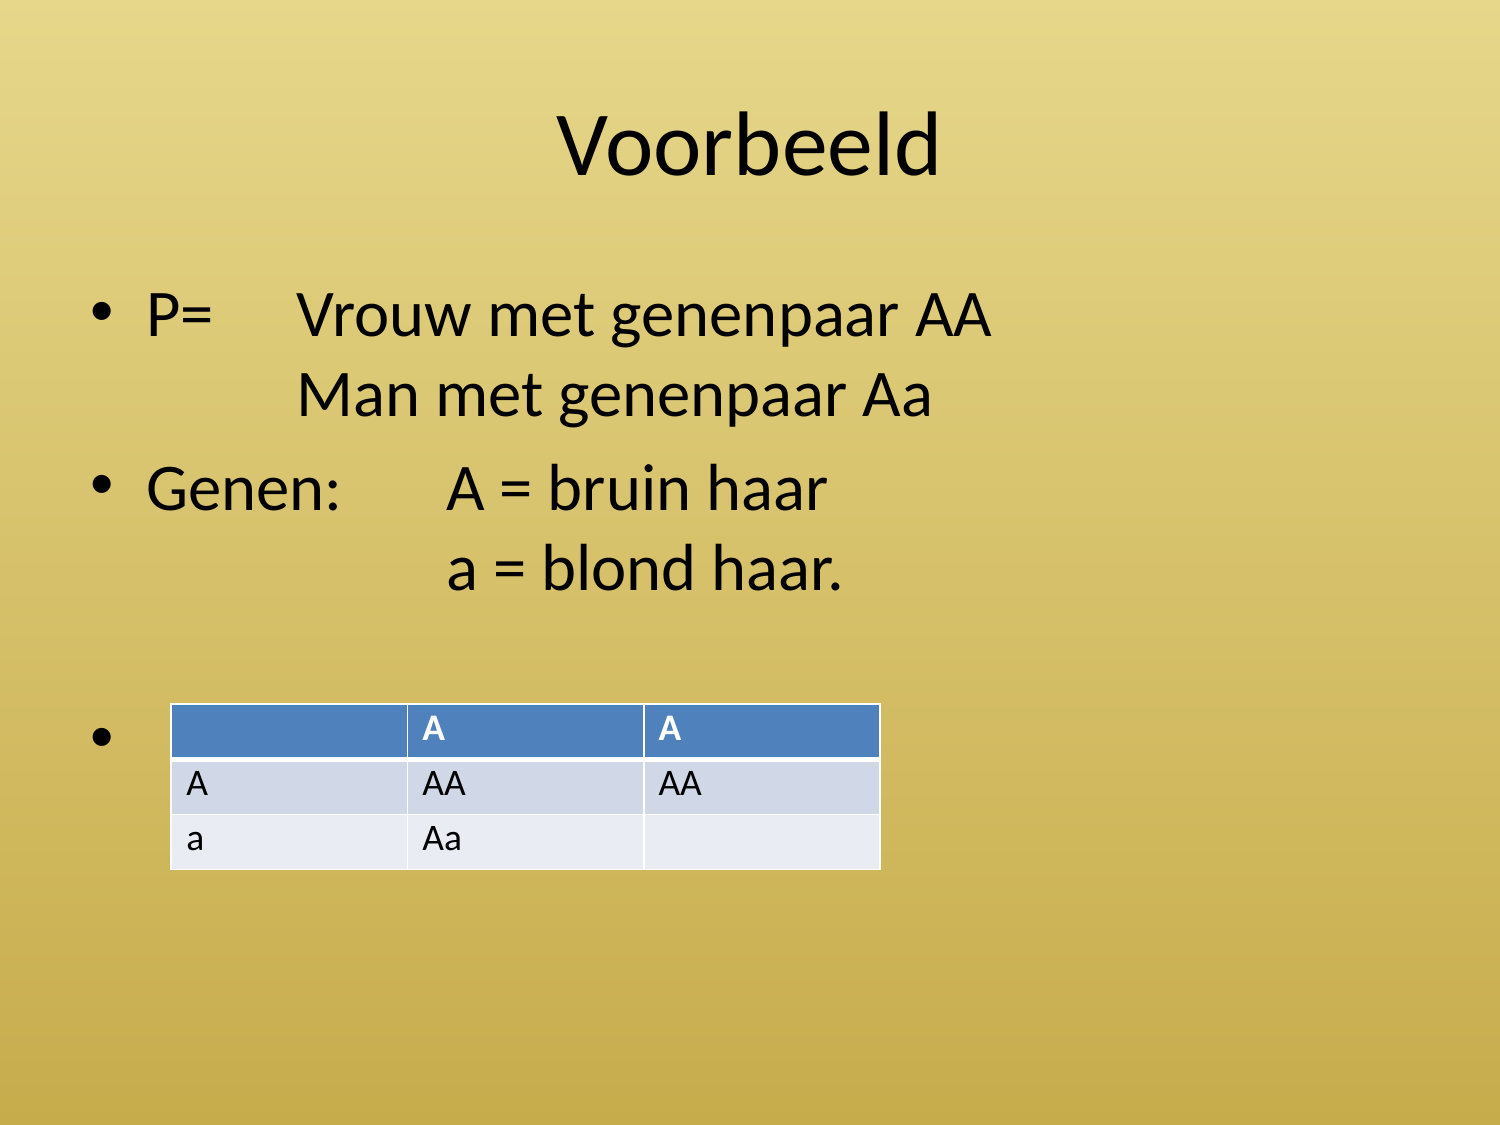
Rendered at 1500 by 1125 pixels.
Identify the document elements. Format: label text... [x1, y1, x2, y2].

table_cell AA [408, 762, 643, 814]
table_cell [645, 815, 879, 869]
title Voorbeeld [75, 45, 1425, 233]
table_header A [645, 705, 879, 757]
table_cell a [172, 815, 407, 869]
table_header A [408, 705, 643, 757]
table_cell A [172, 762, 407, 814]
list P= Vrouw met genenpaar AA Man met genenpaar Aa Genen: A = bruin haar a = blond haar. [75, 262, 1425, 1005]
table_cell AA [645, 762, 879, 814]
table_cell Aa [408, 815, 643, 869]
table_header [172, 705, 407, 757]
